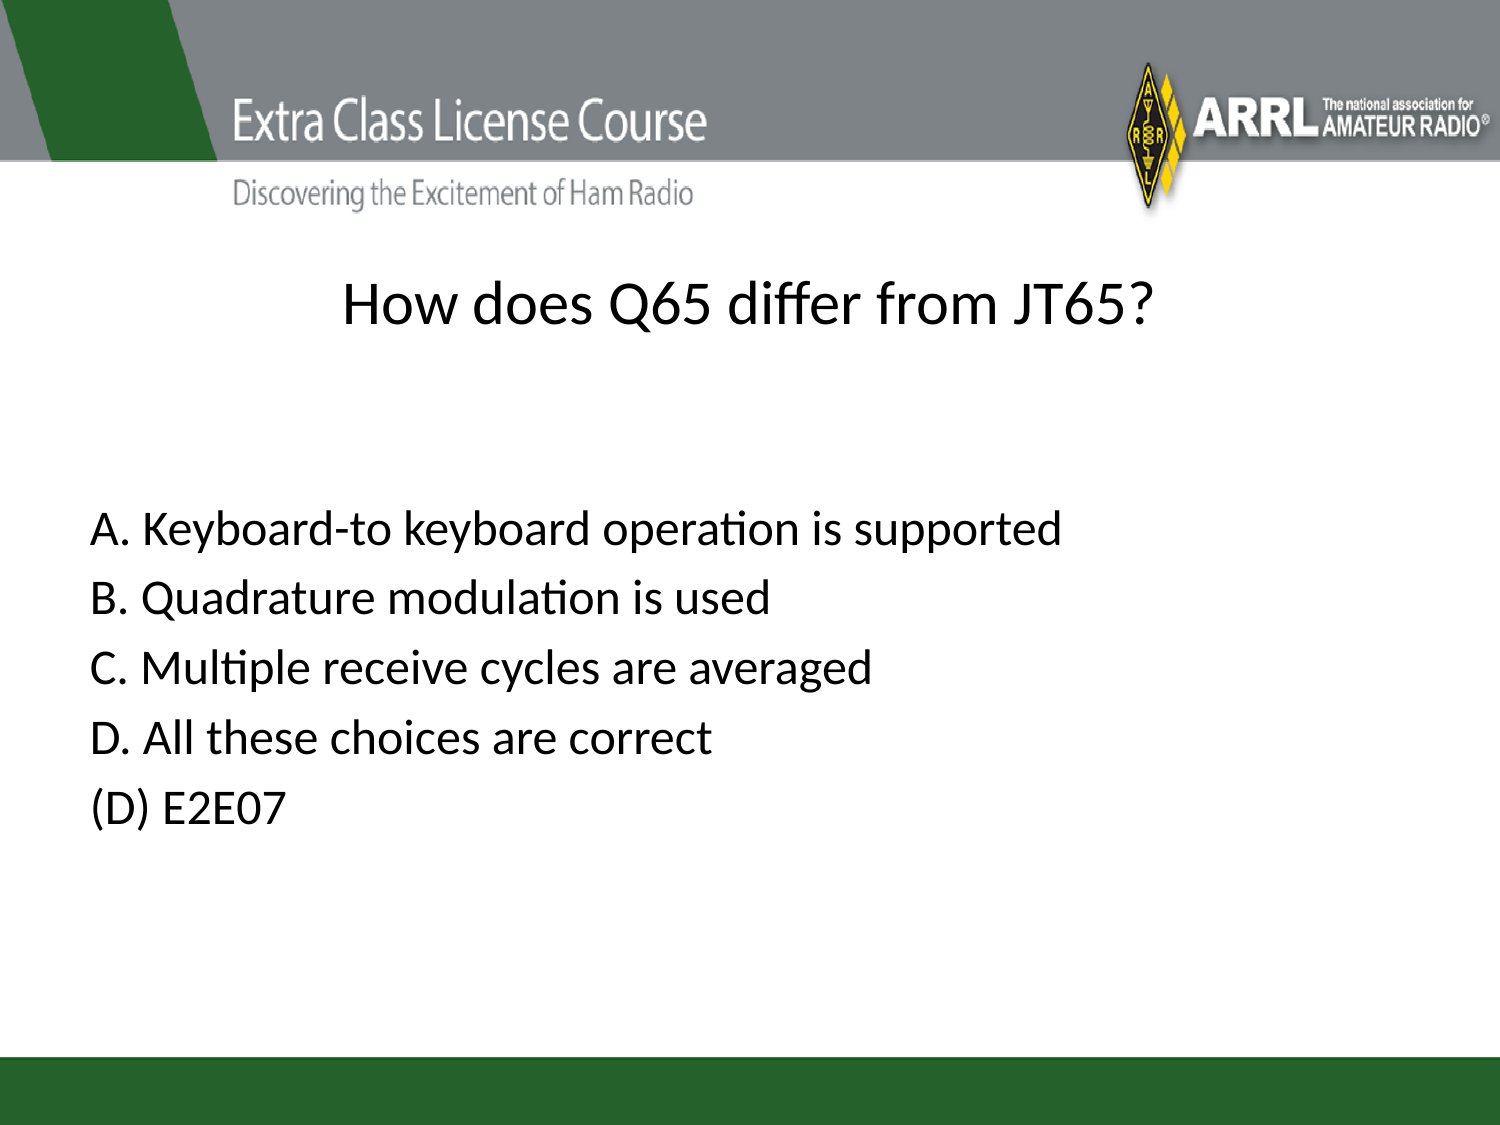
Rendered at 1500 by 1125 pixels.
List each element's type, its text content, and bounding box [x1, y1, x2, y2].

list A. Keyboard-to keyboard operation is supported B. Quadrature modulation is used C. Multiple receive cycles are averaged D. All these choices are correct (D) E2E07 [75, 487, 1425, 1005]
picture [0, 0, 1500, 1125]
title How does Q65 differ from JT65? [75, 254, 1425, 435]
